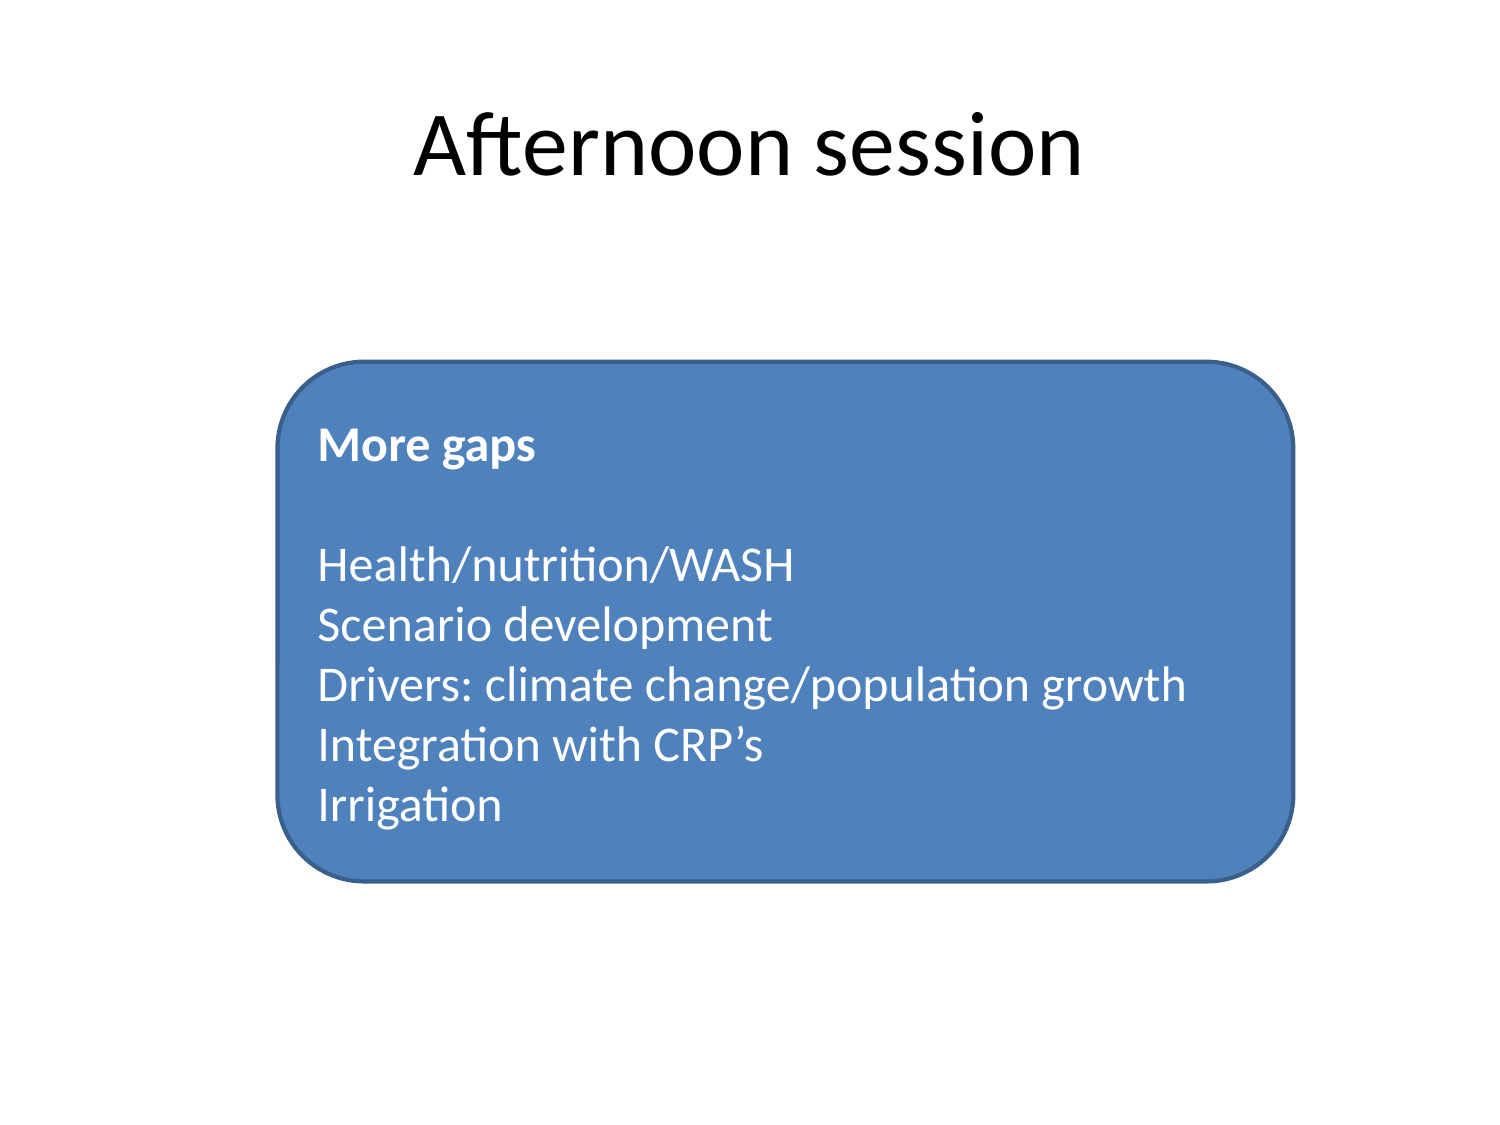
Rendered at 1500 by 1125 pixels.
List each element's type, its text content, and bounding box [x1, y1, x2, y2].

text_box More gaps Health/nutrition/WASH Scenario development Drivers: climate change/population growth Integration with CRP’s Irrigation [275, 359, 1296, 884]
title Afternoon session [75, 45, 1425, 233]
